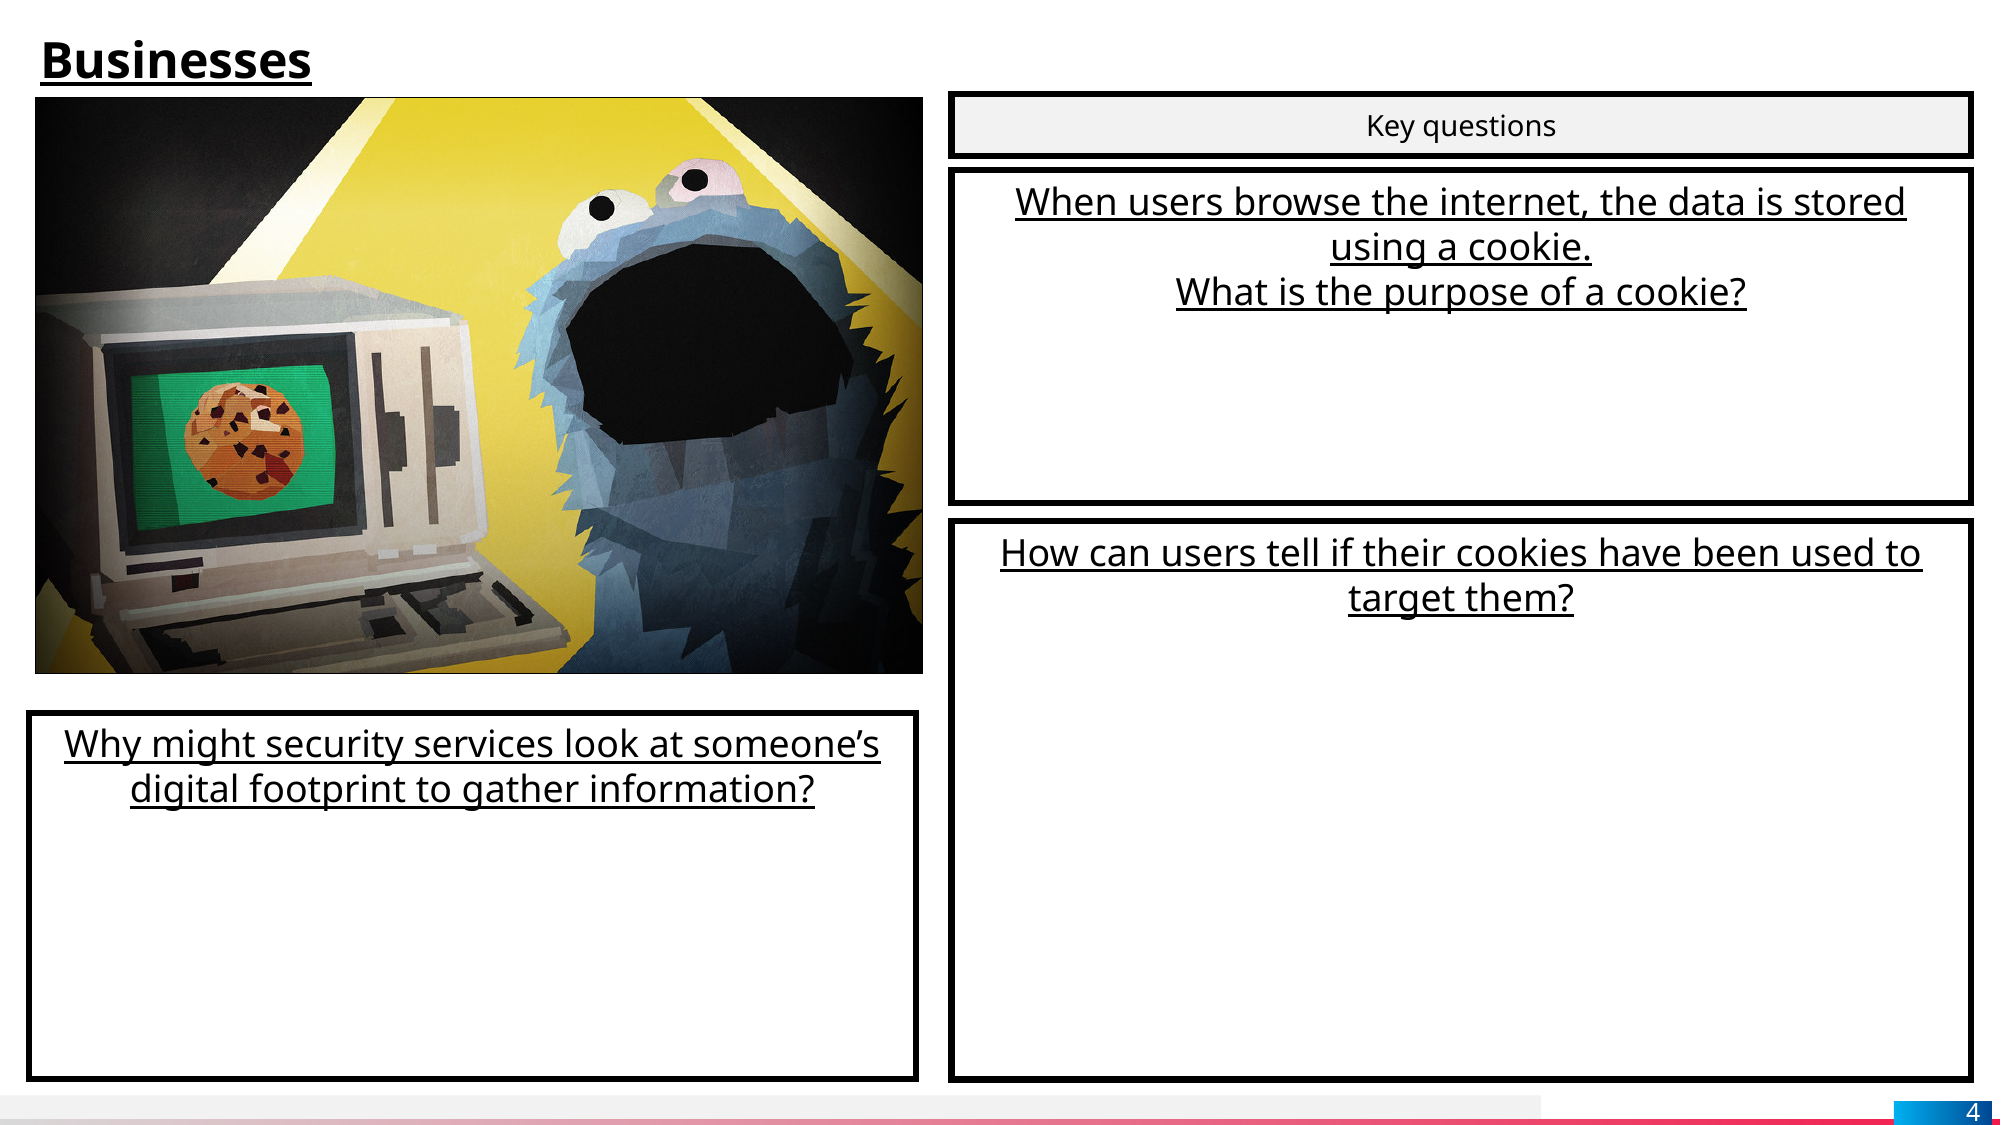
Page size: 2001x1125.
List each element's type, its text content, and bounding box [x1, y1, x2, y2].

text_box Key questions [951, 93, 1972, 157]
text_box How can users tell if their cookies have been used to target them? [951, 520, 1972, 1080]
slide_number 4 [1893, 1101, 1992, 1125]
text_box When users browse the internet, the data is stored using a cookie. What is the purpose of a cookie? [951, 169, 1972, 504]
text_box Businesses [25, 21, 2000, 96]
text_box Why might security services look at someone’s digital footprint to gather information? [28, 712, 917, 1080]
picture [35, 97, 923, 674]
